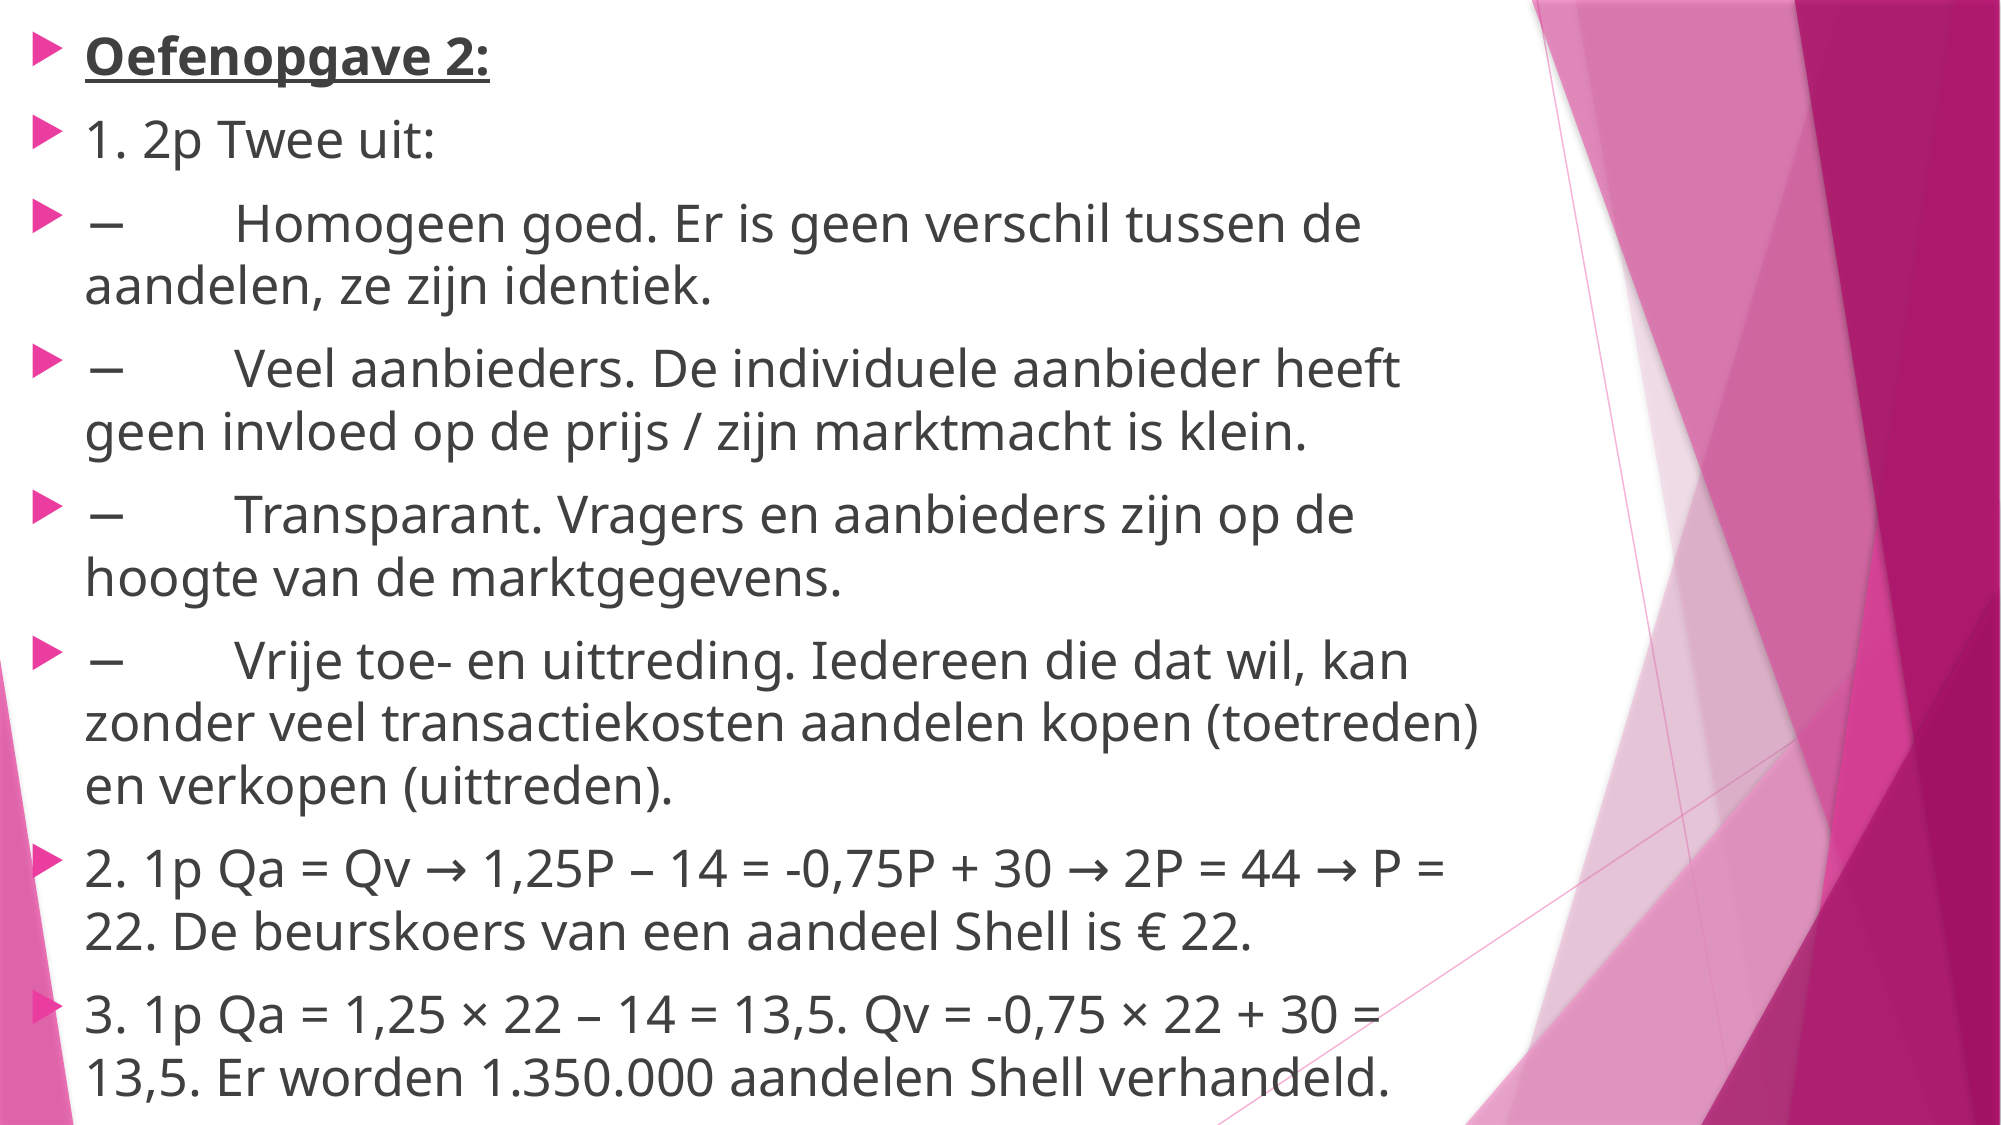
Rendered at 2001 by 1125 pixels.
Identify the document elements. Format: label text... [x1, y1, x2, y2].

list Oefenopgave 2: 1. 2p Twee uit: − Homogeen goed. Er is geen verschil tussen de aandelen, ze zijn identiek. − Veel aanbieders. De individuele aanbieder heeft geen invloed op de prijs / zijn marktmacht is klein. − Transparant. Vragers en aanbieders zijn op de hoogte van de marktgegevens. − Vrije toe- en uittreding. Iedereen die dat wil, kan zonder veel transactiekosten aandelen kopen (toetreden) en verkopen (uittreden). 2. 1p Qa = Qv → 1,25P – 14 = -0,75P + 30 → 2P = 44 → P = 22. De beurskoers van een aandeel Shell is € 22. 3. 1p Qa = 1,25 × 22 – 14 = 13,5. Qv = -0,75 × 22 + 30 = 13,5. Er worden 1.350.000 aandelen Shell verhandeld. [13, 15, 1522, 1108]
